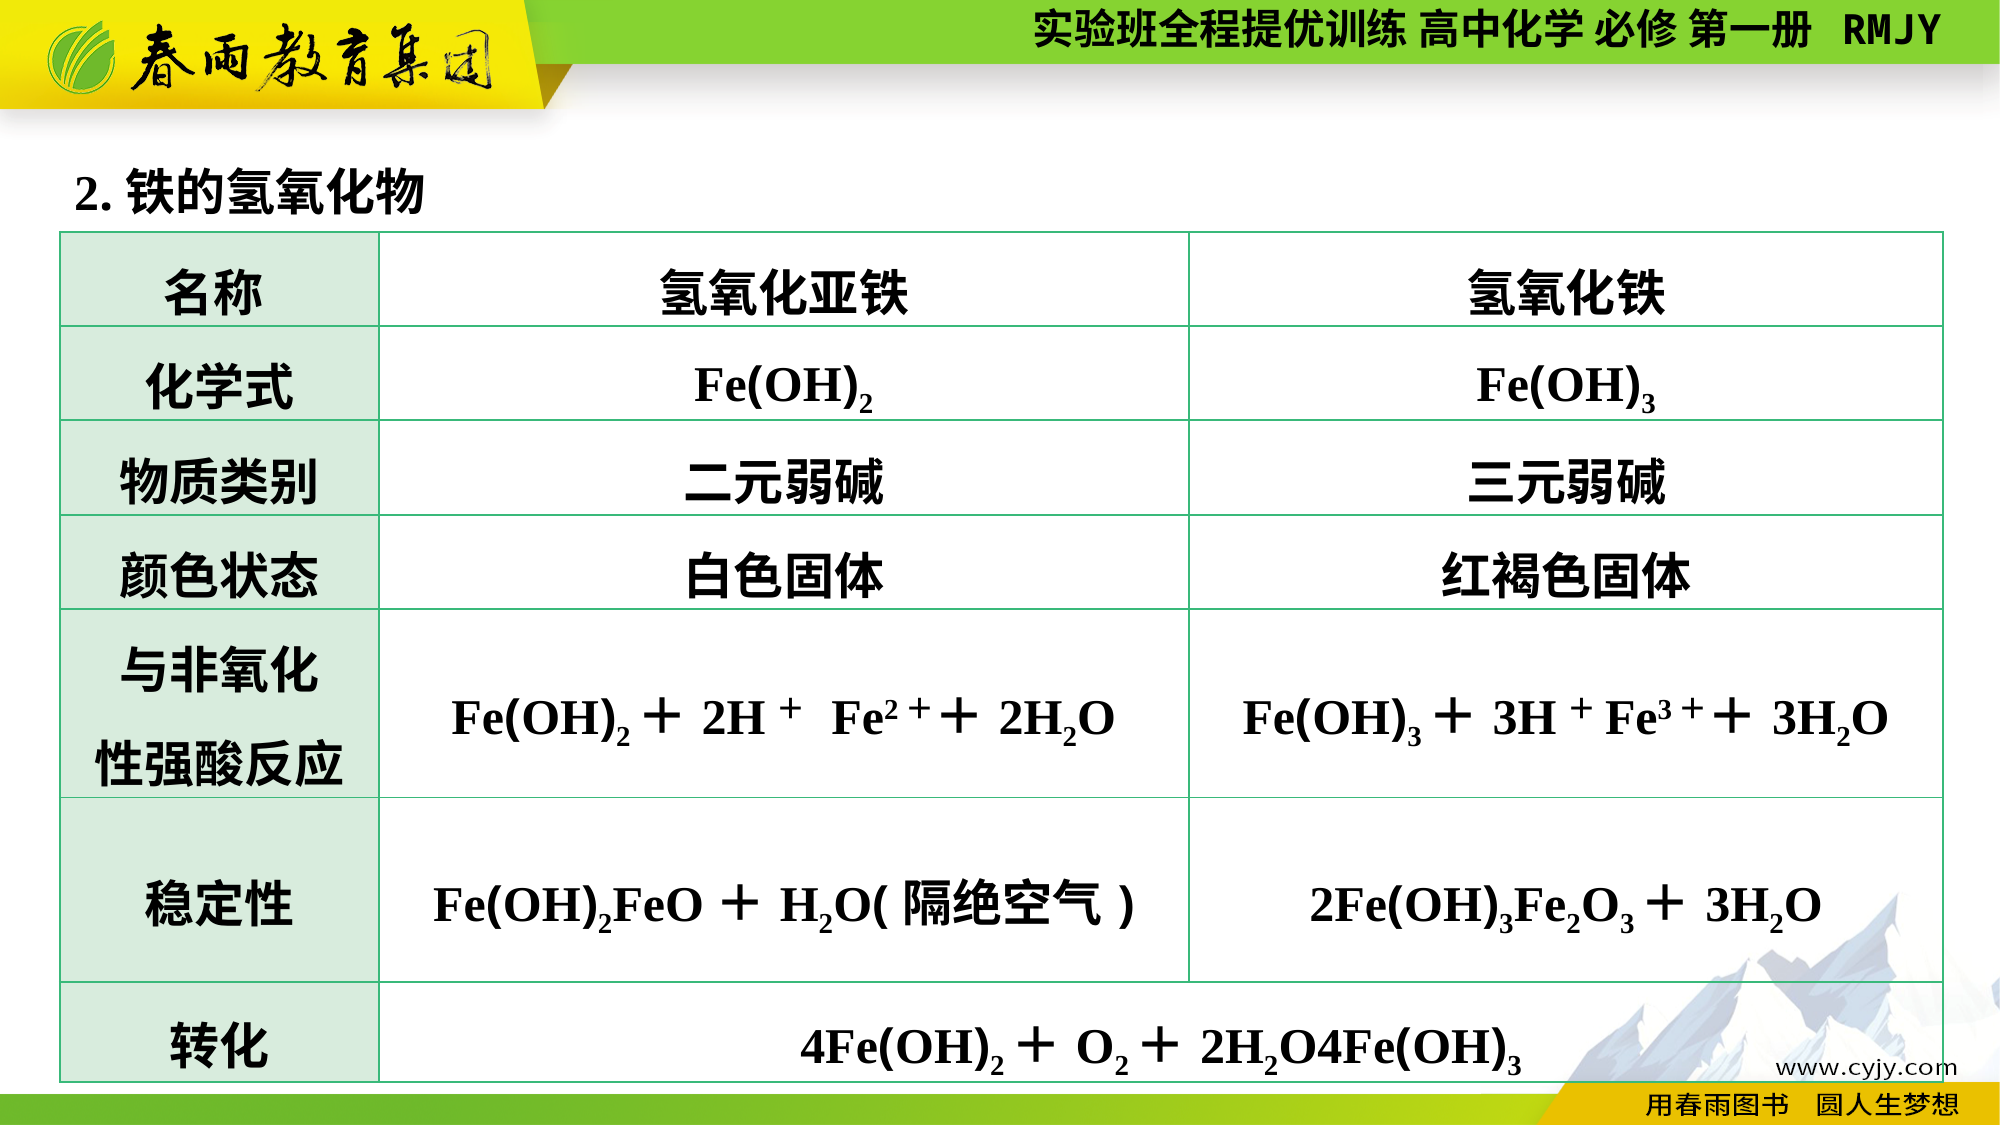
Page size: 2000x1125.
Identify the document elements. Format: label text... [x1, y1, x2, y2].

picture [0, 0, 2000, 1125]
list 2.铁的氢氧化物 [59, 122, 1944, 217]
